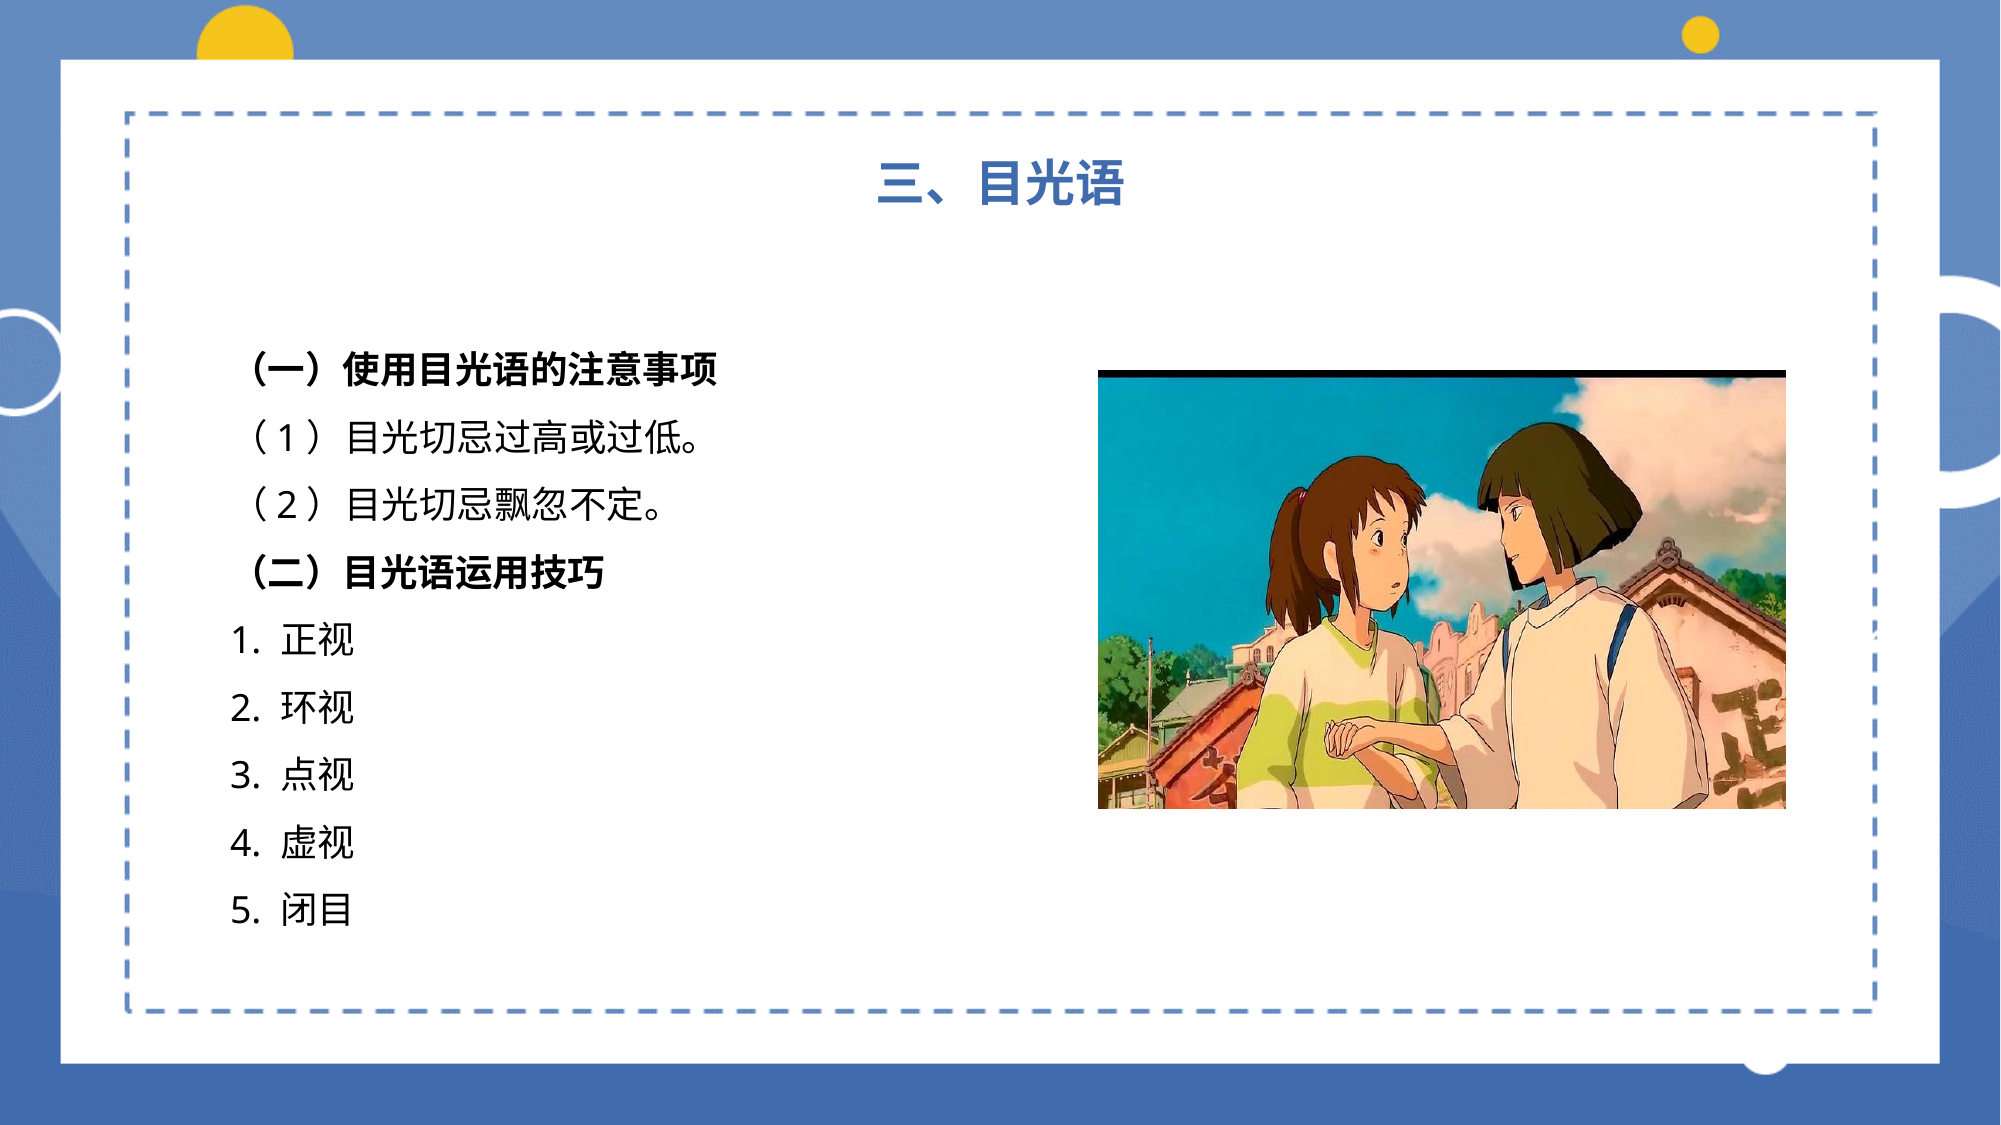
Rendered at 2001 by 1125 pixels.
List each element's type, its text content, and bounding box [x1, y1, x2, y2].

text_box （一）使用目光语的注意事项 （1）目光切忌过高或过低。 （2）目光切忌飘忽不定。 （二）目光语运用技巧 1. 正视 2. 环视 3. 点视 4. 虚视 5. 闭目 [215, 316, 1017, 939]
picture [0, 0, 2001, 1125]
text_box 三、目光语 [860, 144, 1140, 220]
